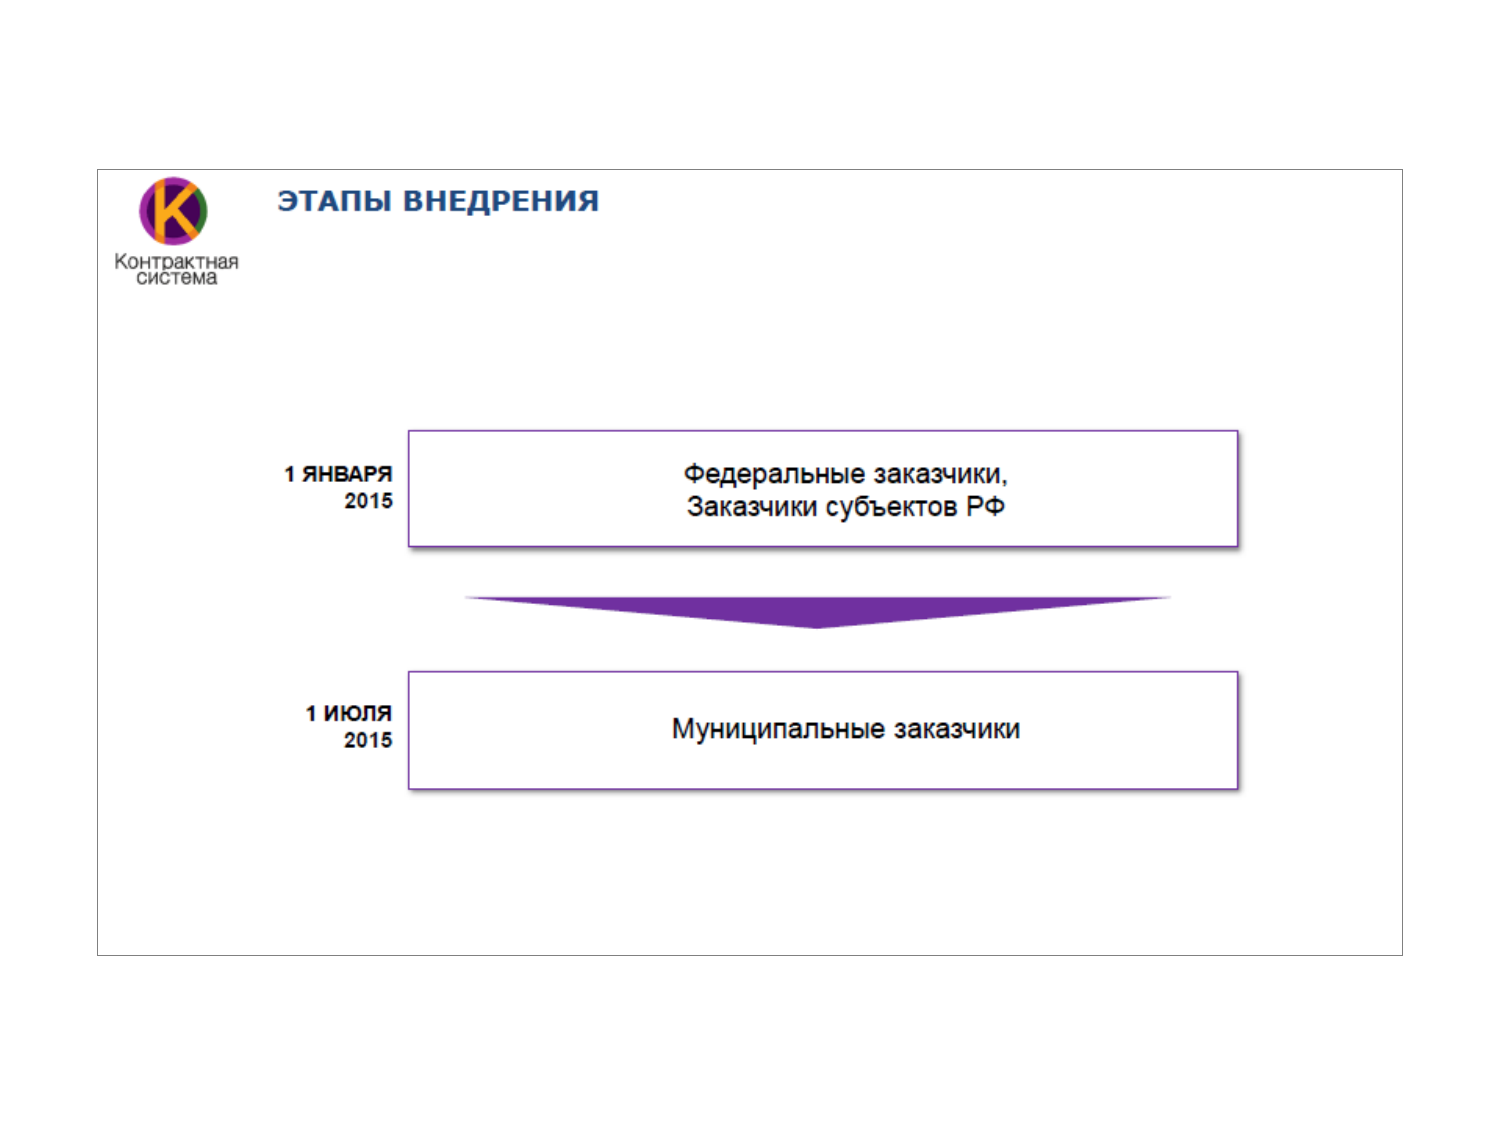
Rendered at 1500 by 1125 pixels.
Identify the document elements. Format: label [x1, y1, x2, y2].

picture [97, 169, 1403, 956]
